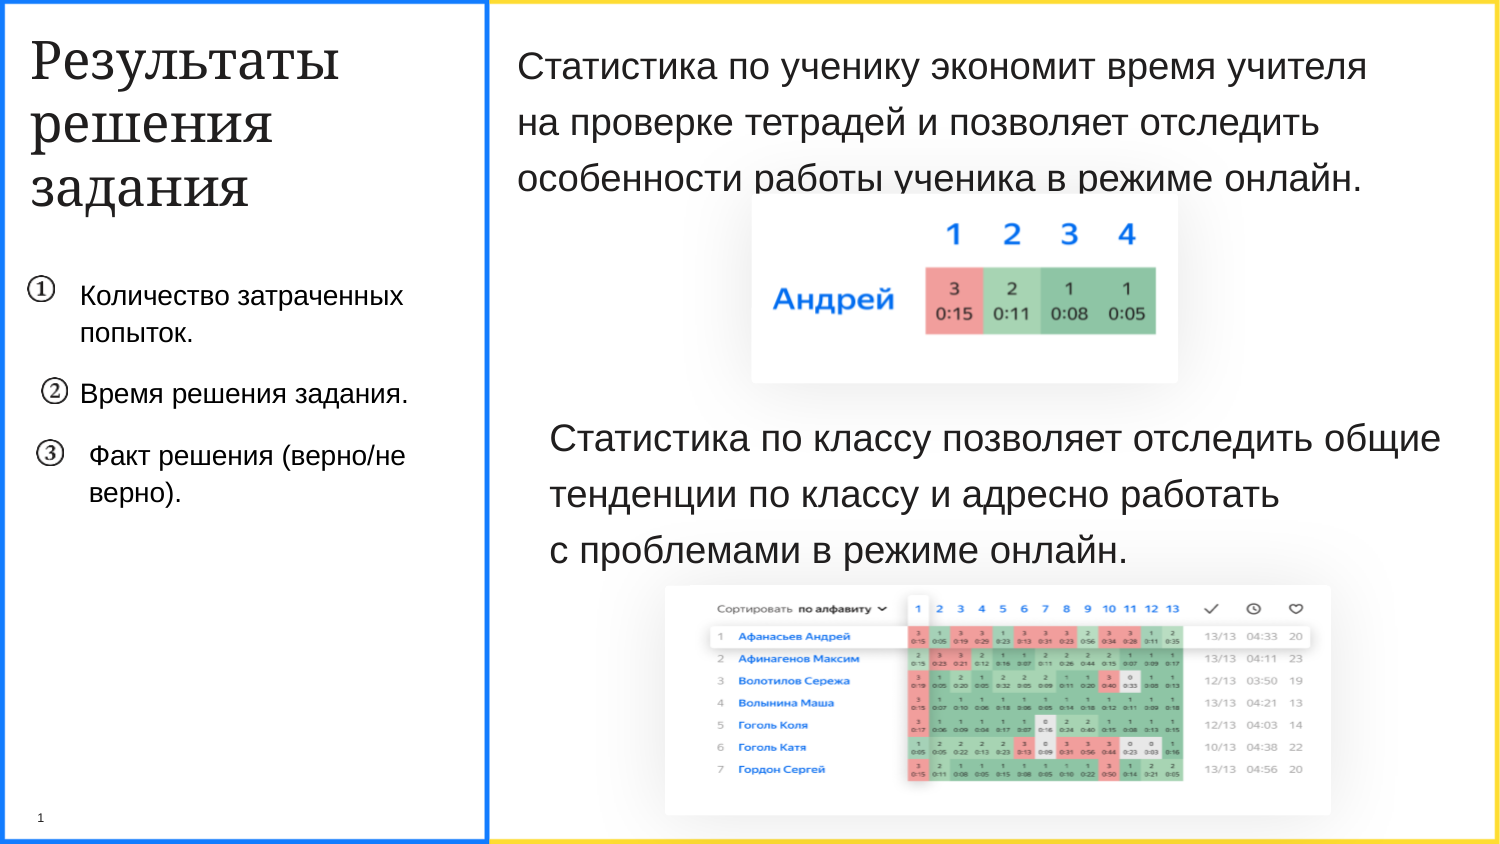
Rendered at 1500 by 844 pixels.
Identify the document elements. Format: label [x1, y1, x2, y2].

text_box [751, 193, 1179, 384]
text_box [664, 584, 1332, 816]
picture [0, 0, 1500, 844]
